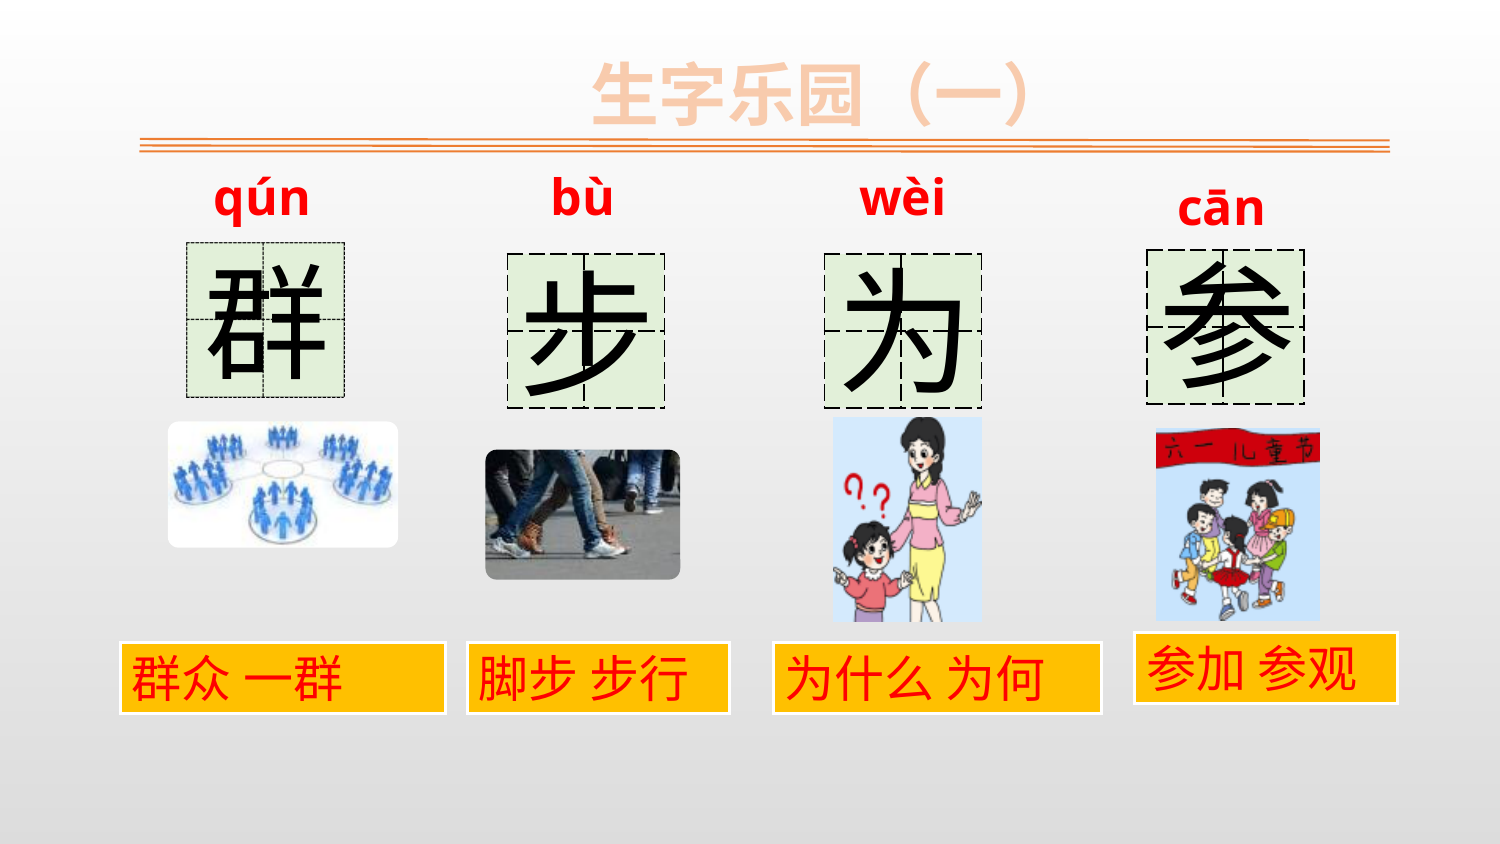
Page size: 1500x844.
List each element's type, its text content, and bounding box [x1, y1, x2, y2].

text_box qún [202, 160, 323, 232]
text_box 生字乐园（一） [578, 45, 1083, 138]
text_box 参 [1146, 233, 1329, 411]
text_box wèi [847, 159, 958, 232]
picture [185, 241, 345, 398]
text_box cān [1165, 169, 1291, 242]
text_box 步 [507, 243, 690, 420]
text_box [139, 138, 1391, 152]
picture [485, 449, 681, 580]
text_box 脚步 步行 [466, 641, 731, 715]
text_box 参加 参观 [1133, 631, 1399, 705]
text_box 为 [824, 240, 1007, 417]
text_box bù [539, 159, 627, 232]
text_box 群 [192, 238, 376, 400]
text_box 为什么 为何 [772, 641, 1103, 715]
picture [1156, 428, 1320, 621]
picture [167, 421, 399, 548]
text_box 群众 一群 [119, 641, 447, 715]
picture [833, 417, 982, 623]
